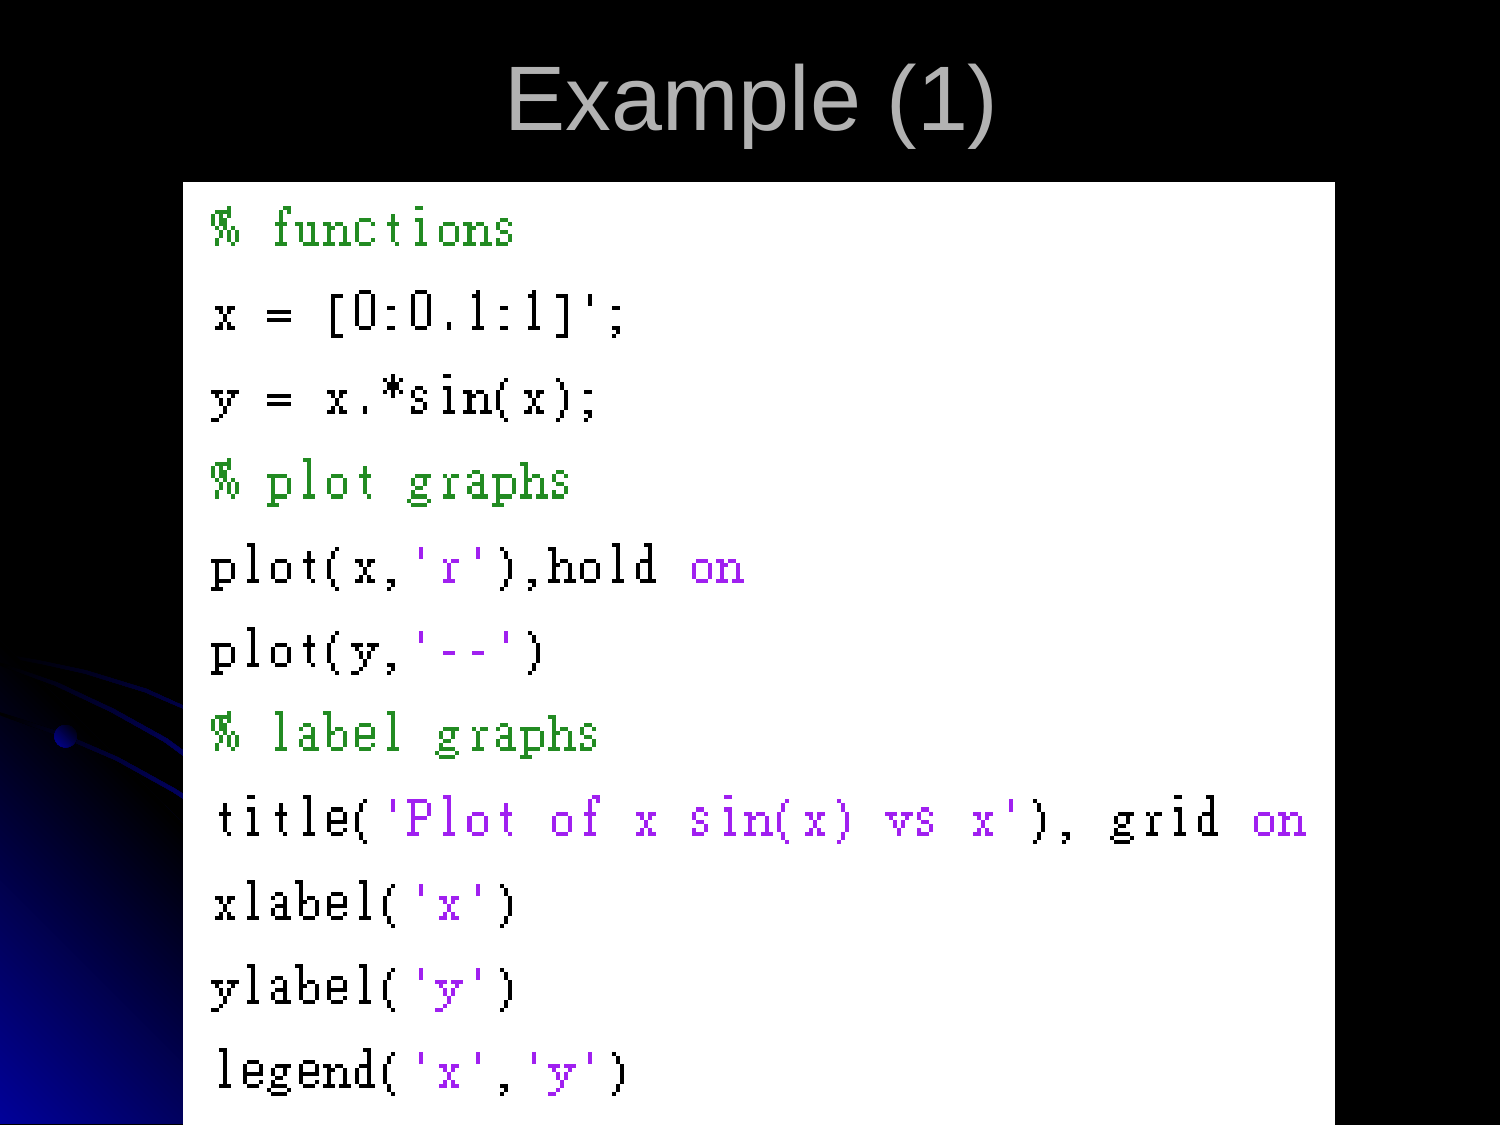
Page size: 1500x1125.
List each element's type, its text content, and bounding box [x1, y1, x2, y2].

title Example (1) [76, 0, 1428, 188]
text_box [182, 182, 1335, 1125]
